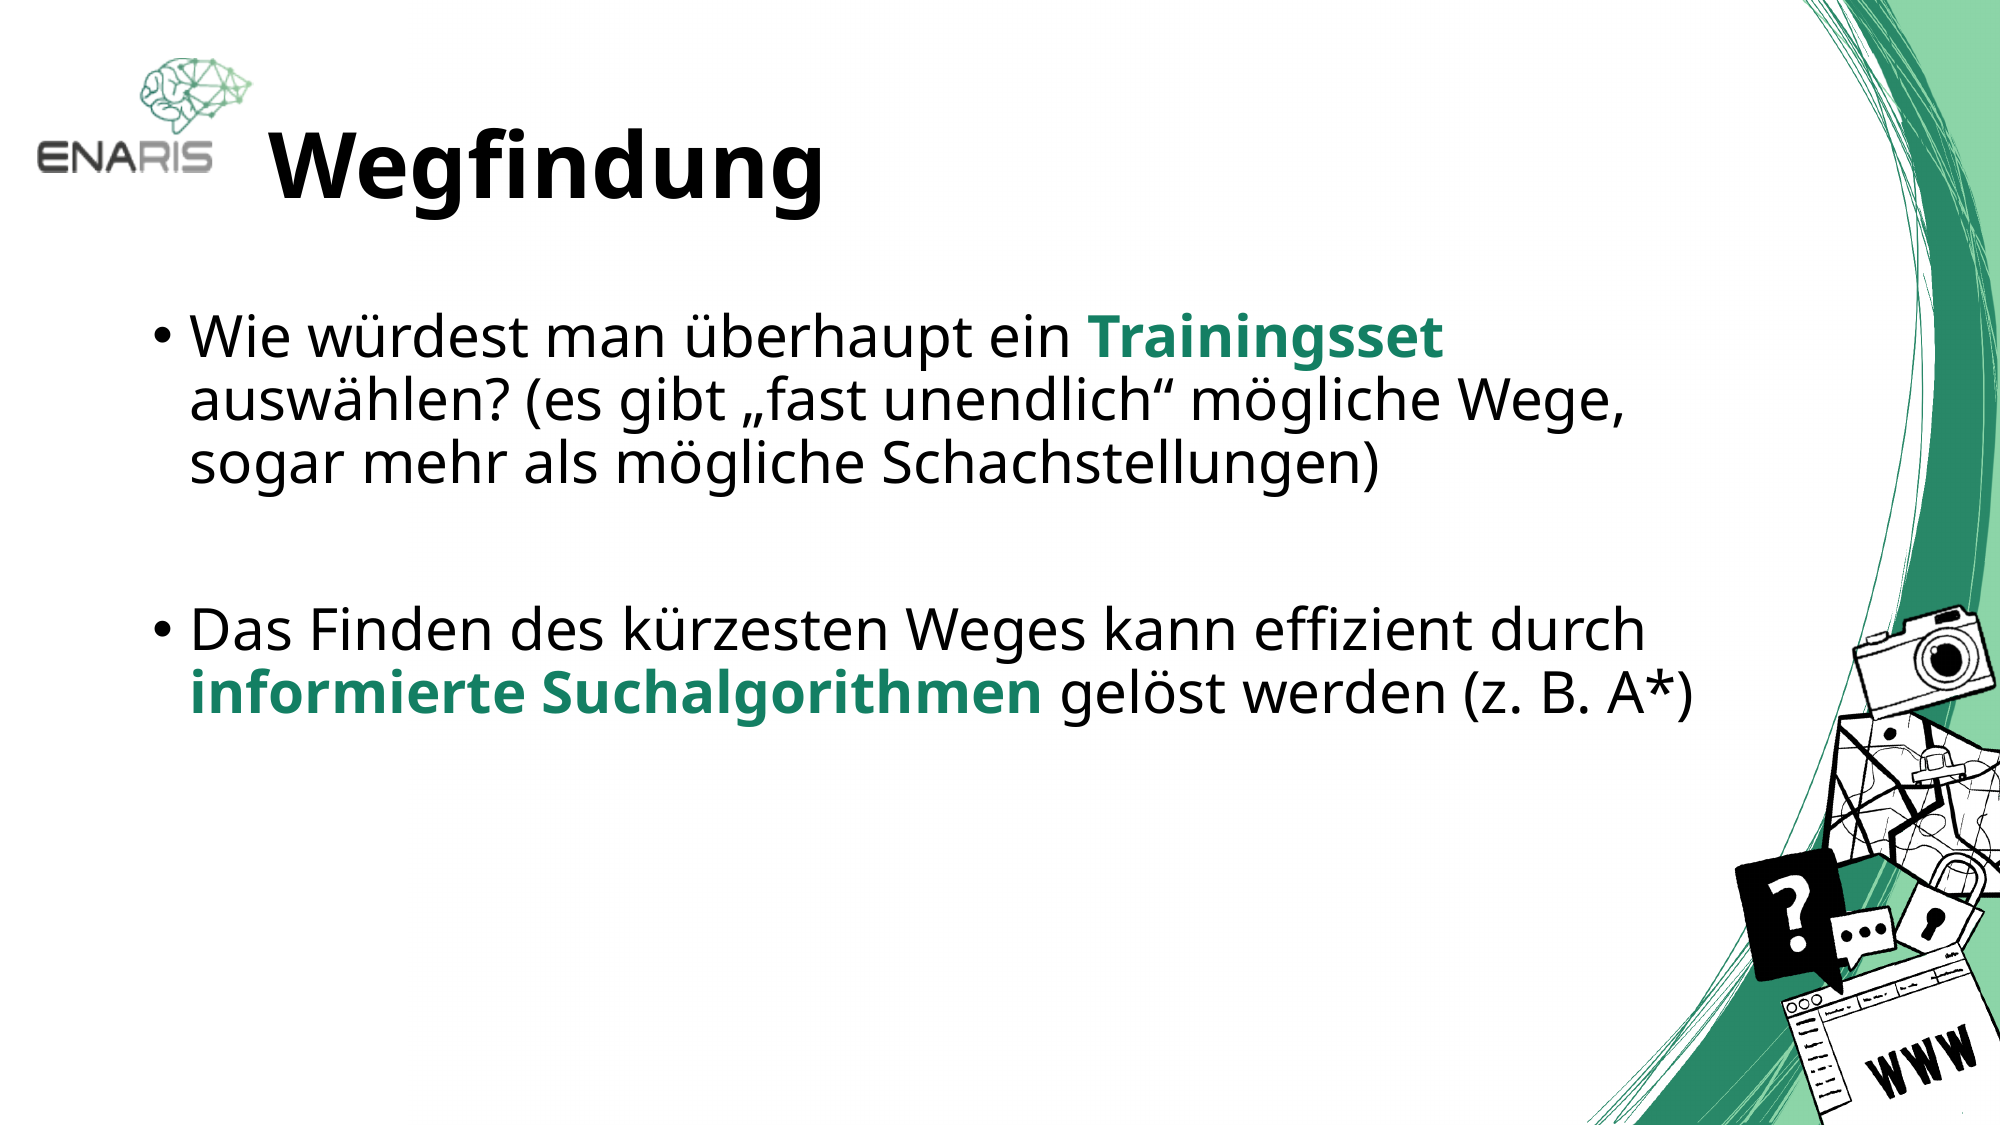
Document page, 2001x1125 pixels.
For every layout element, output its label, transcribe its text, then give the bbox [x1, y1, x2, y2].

picture [408, 0, 2000, 1125]
picture [37, 58, 254, 173]
list Wie würdest man überhaupt ein Trainingsset auswählen? (es gibt „fast unendlich“ mögliche Wege, sogar mehr als mögliche Schachstellungen) Das Finden des kürzesten Weges kann effizient durch informierte Suchalgorithmen gelöst werden (z. B. A*) [137, 299, 1776, 1014]
title Wegfindung [253, 59, 1863, 278]
